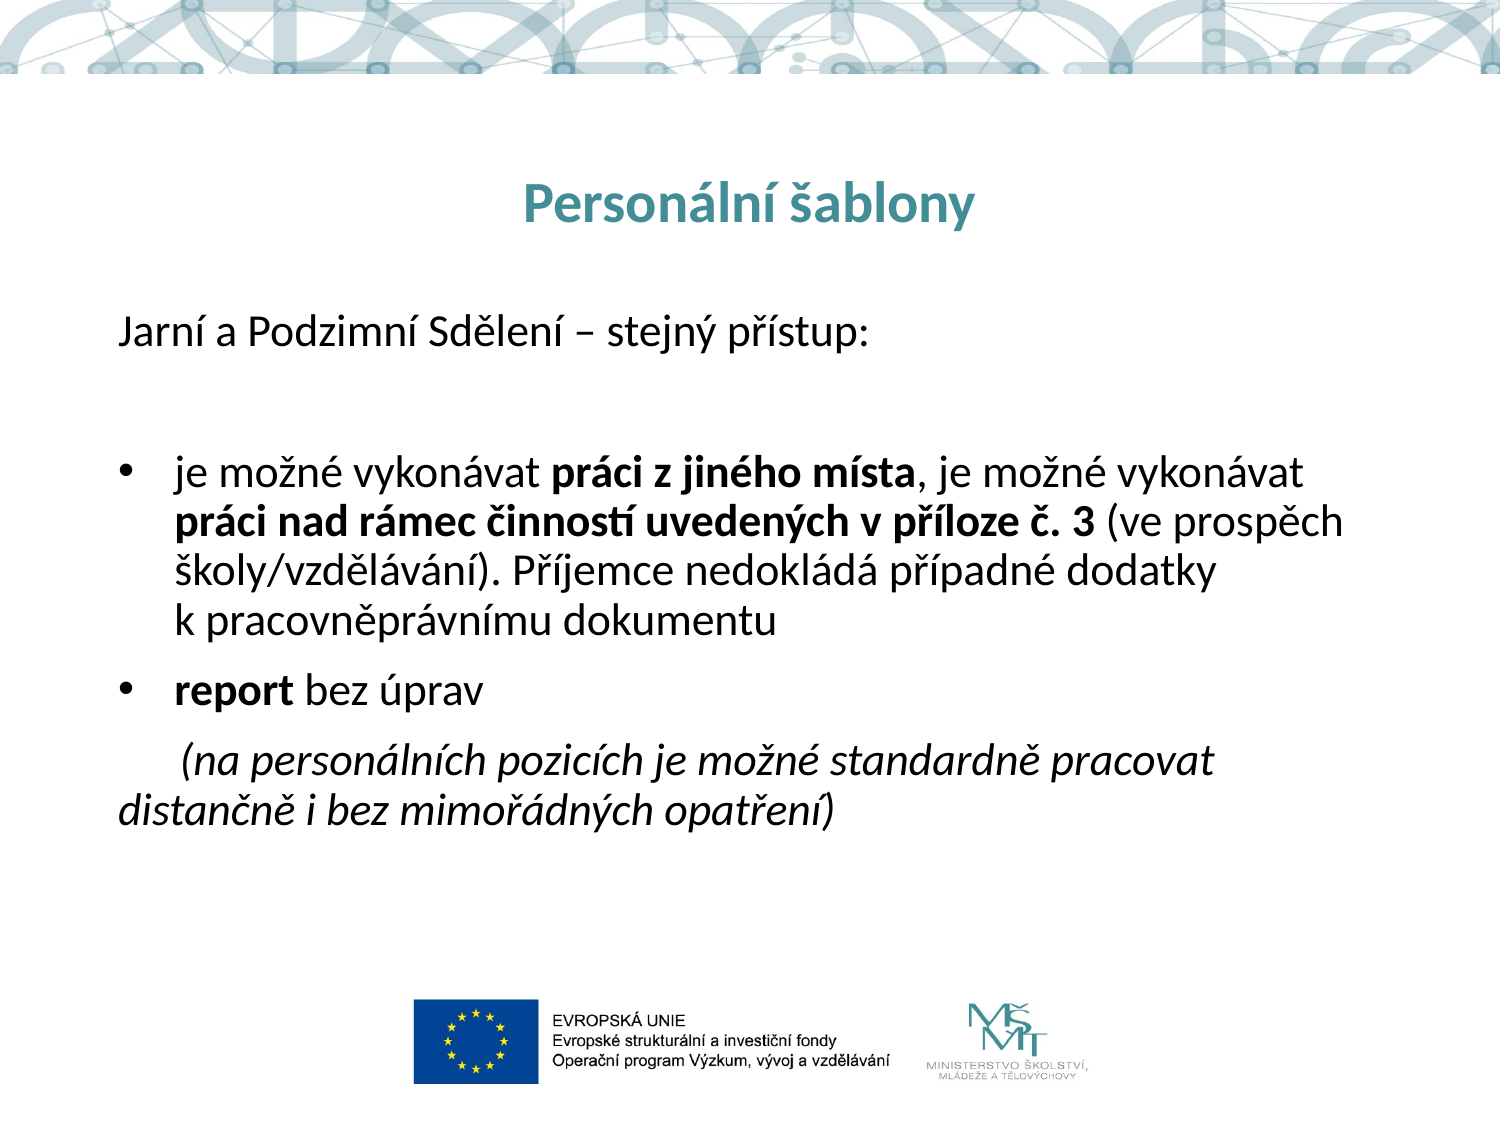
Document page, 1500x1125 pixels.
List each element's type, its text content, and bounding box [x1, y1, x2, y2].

list Jarní a Podzimní Sdělení – stejný přístup: je možné vykonávat práci z jiného místa, je možné vykonávat práci nad rámec činností uvedených v příloze č. 3 (ve prospěch školy/vzdělávání). Příjemce nedokládá případné dodatky k pracovněprávnímu dokumentu report bez úprav (na personálních pozicích je možné standardně pracovat distančně i bez mimořádných opatření) [103, 299, 1397, 957]
picture [371, 957, 1129, 1125]
picture [0, 0, 1500, 74]
title Personální šablony [103, 129, 1397, 278]
